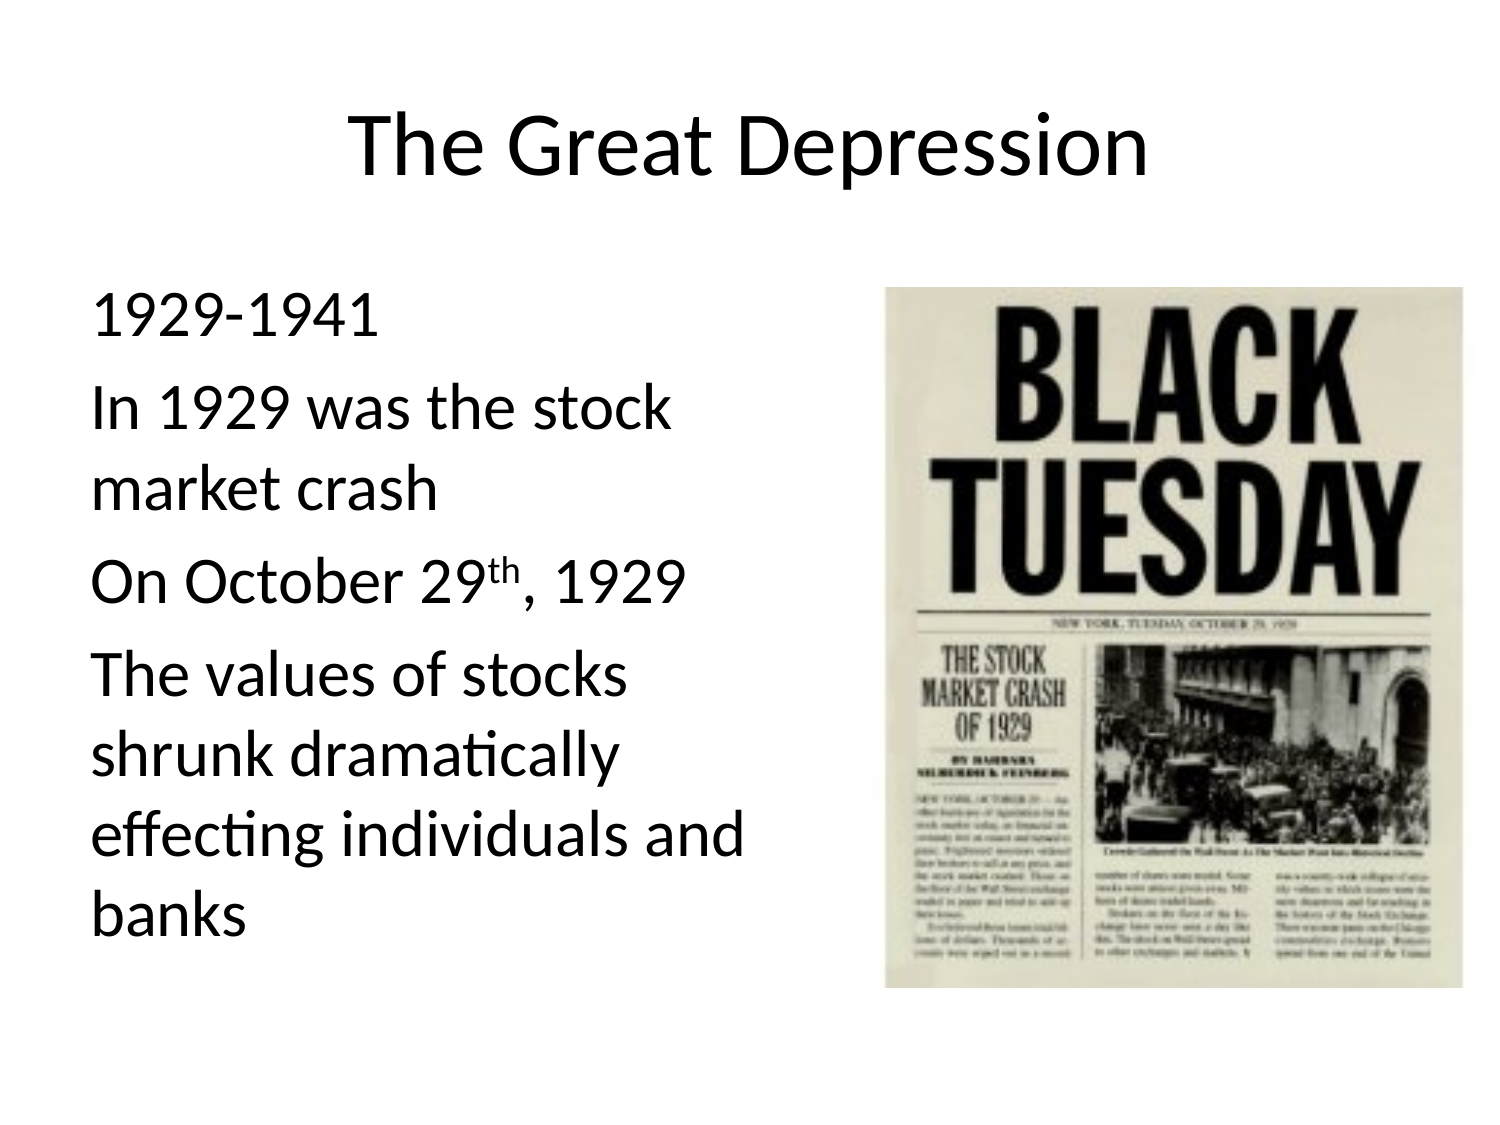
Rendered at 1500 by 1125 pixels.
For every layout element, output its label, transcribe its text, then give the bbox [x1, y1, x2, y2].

picture [824, 287, 1500, 988]
title The Great Depression [75, 45, 1425, 233]
list 1929-1941 In 1929 was the stock market crash On October 29th, 1929 The values of stocks shrunk dramatically effecting individuals and banks [75, 262, 825, 1013]
